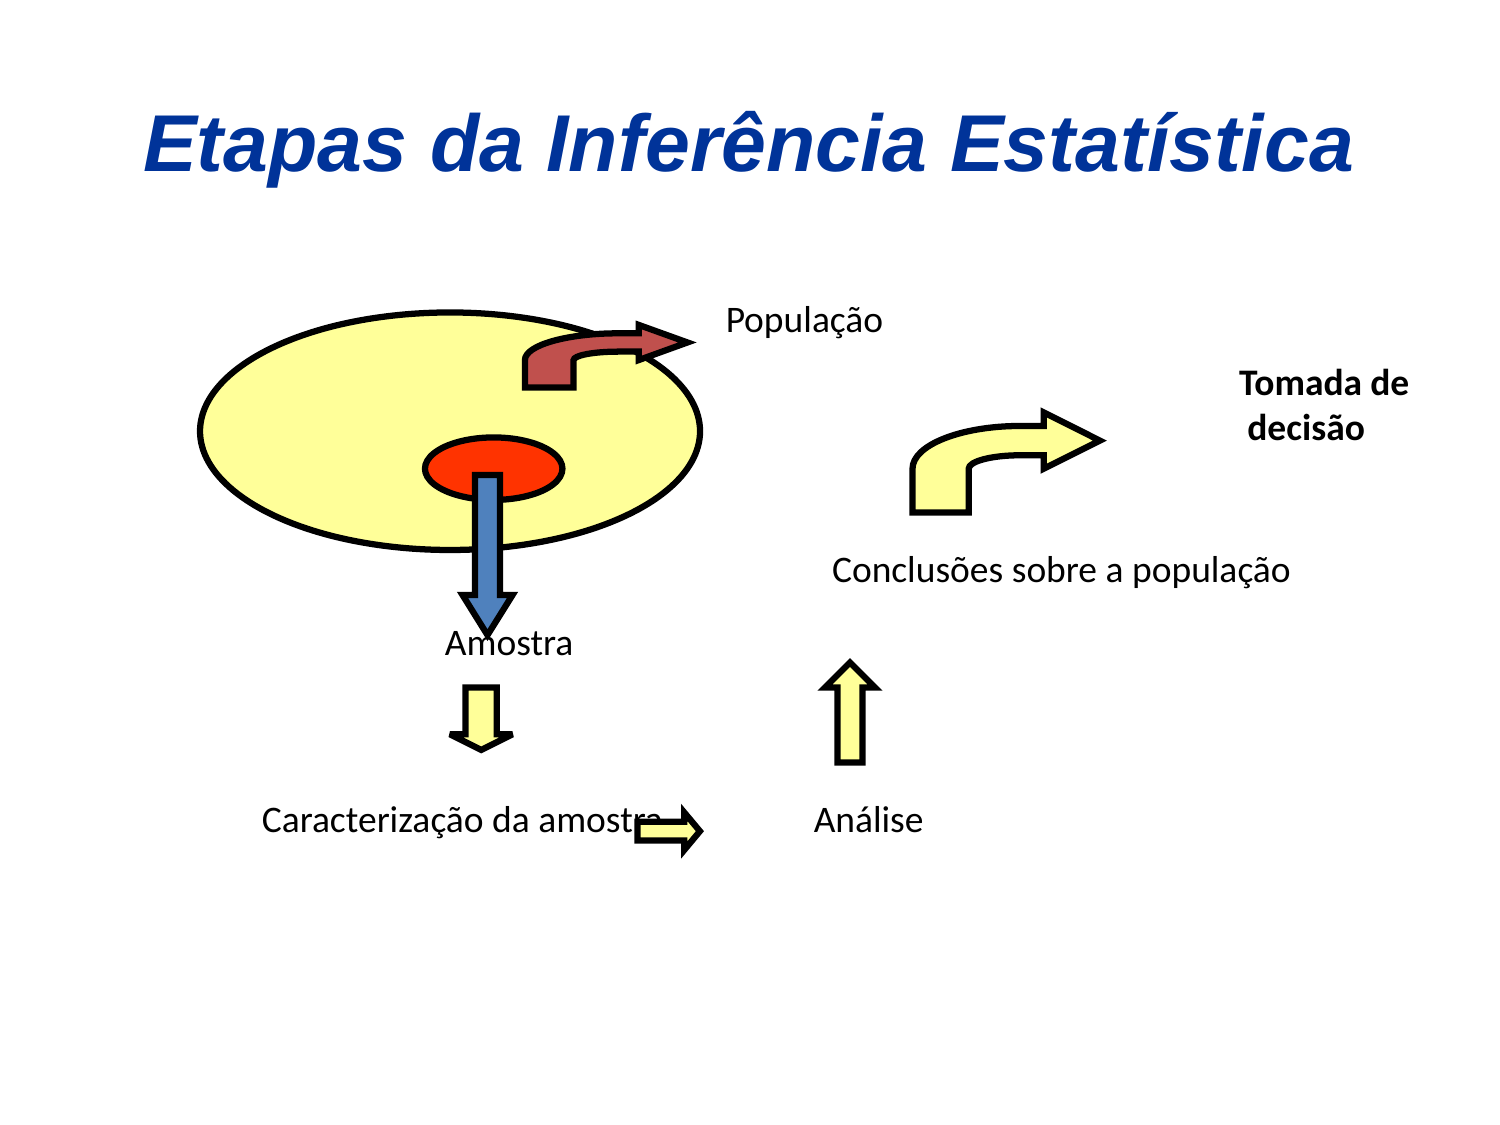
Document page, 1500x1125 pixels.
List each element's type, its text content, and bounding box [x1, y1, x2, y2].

text_box Análise [804, 787, 933, 848]
text_box [912, 412, 1100, 513]
text_box [200, 312, 701, 550]
text_box Tomada de decisão [1230, 349, 1463, 456]
text_box [524, 324, 688, 388]
text_box [637, 812, 700, 850]
text_box Amostra [436, 610, 583, 671]
text_box Conclusões sobre a população [823, 537, 1301, 598]
text_box [449, 687, 513, 750]
text_box [462, 474, 513, 610]
text_box [424, 437, 563, 500]
text_box Caracterização da amostra [252, 787, 673, 848]
title Etapas da Inferência Estatística [75, 45, 1425, 233]
text_box [825, 662, 876, 763]
text_box População [716, 287, 893, 348]
